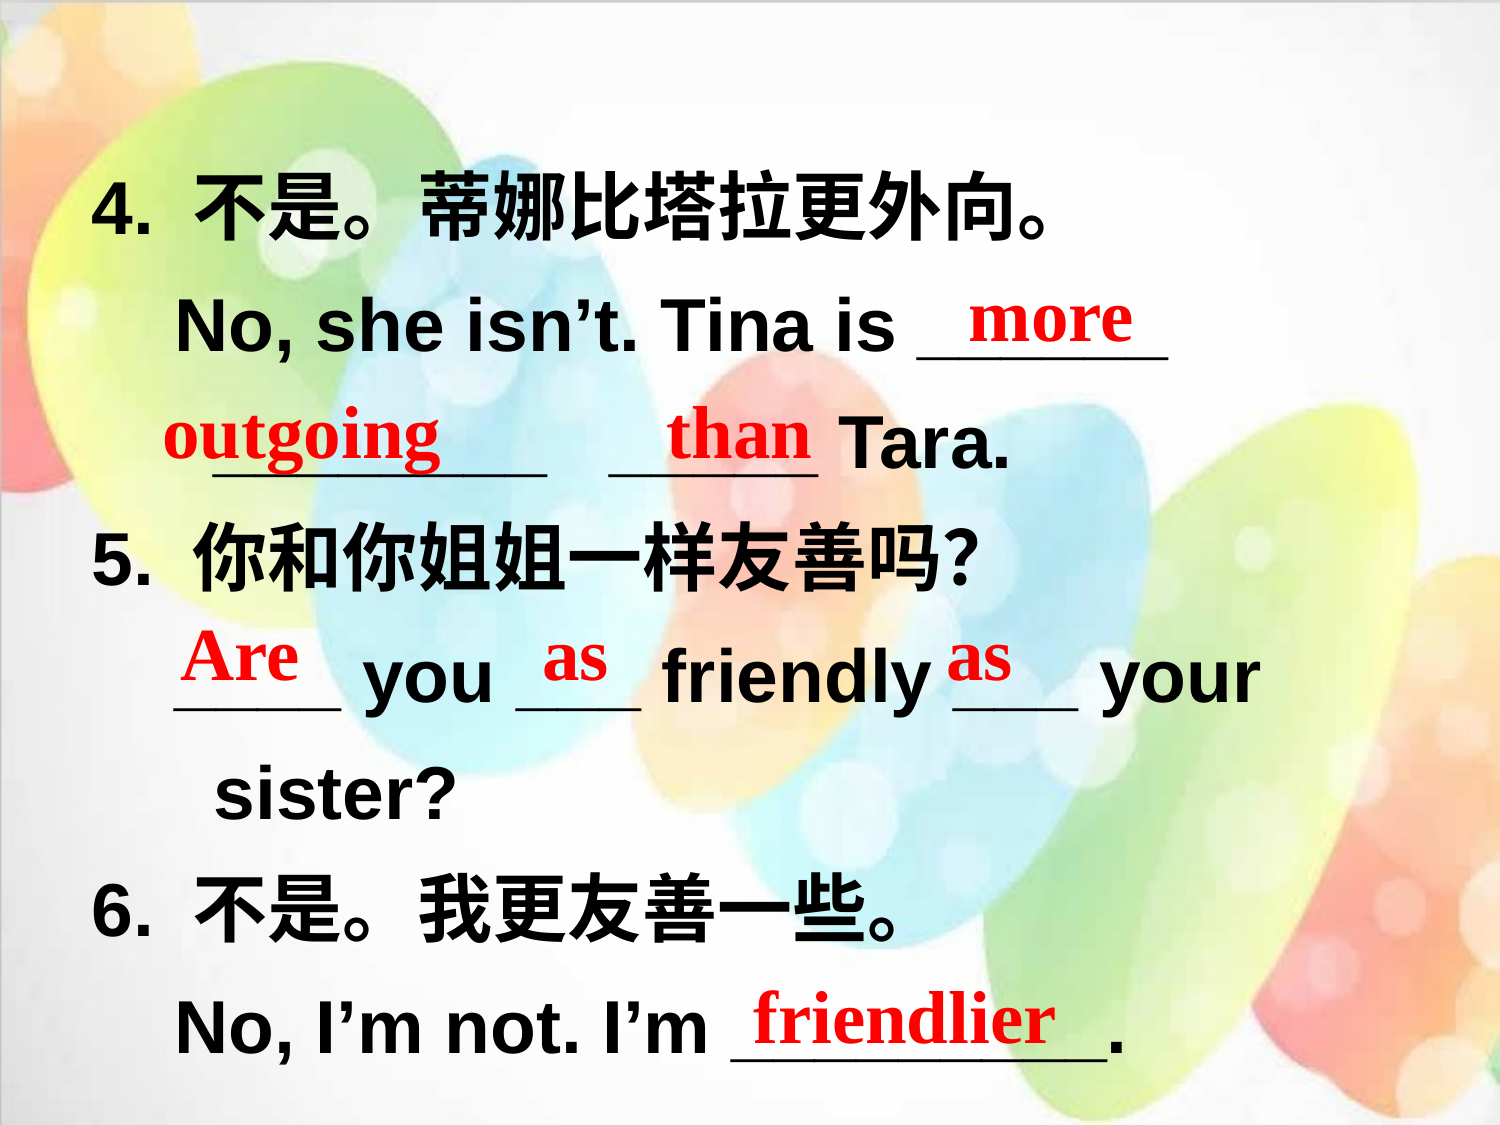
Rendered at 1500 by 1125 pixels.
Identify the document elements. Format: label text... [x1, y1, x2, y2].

text_box as as [527, 597, 1225, 703]
text_box friendlier [738, 960, 1129, 1066]
text_box 4. 不是。蒂娜比塔拉更外向。 No, she isn’t. Tina is ______ ________ _____ Tara. 5. 你和你姐姐一样友善吗？ ____ you ___ friendly ___ your sister? 6. 不是。我更友善一些。 No, I’m not. I’m _________. [76, 125, 1418, 1000]
text_box Are [165, 597, 337, 703]
text_box more outgoing than [147, 231, 1436, 481]
picture [0, 0, 1500, 1125]
